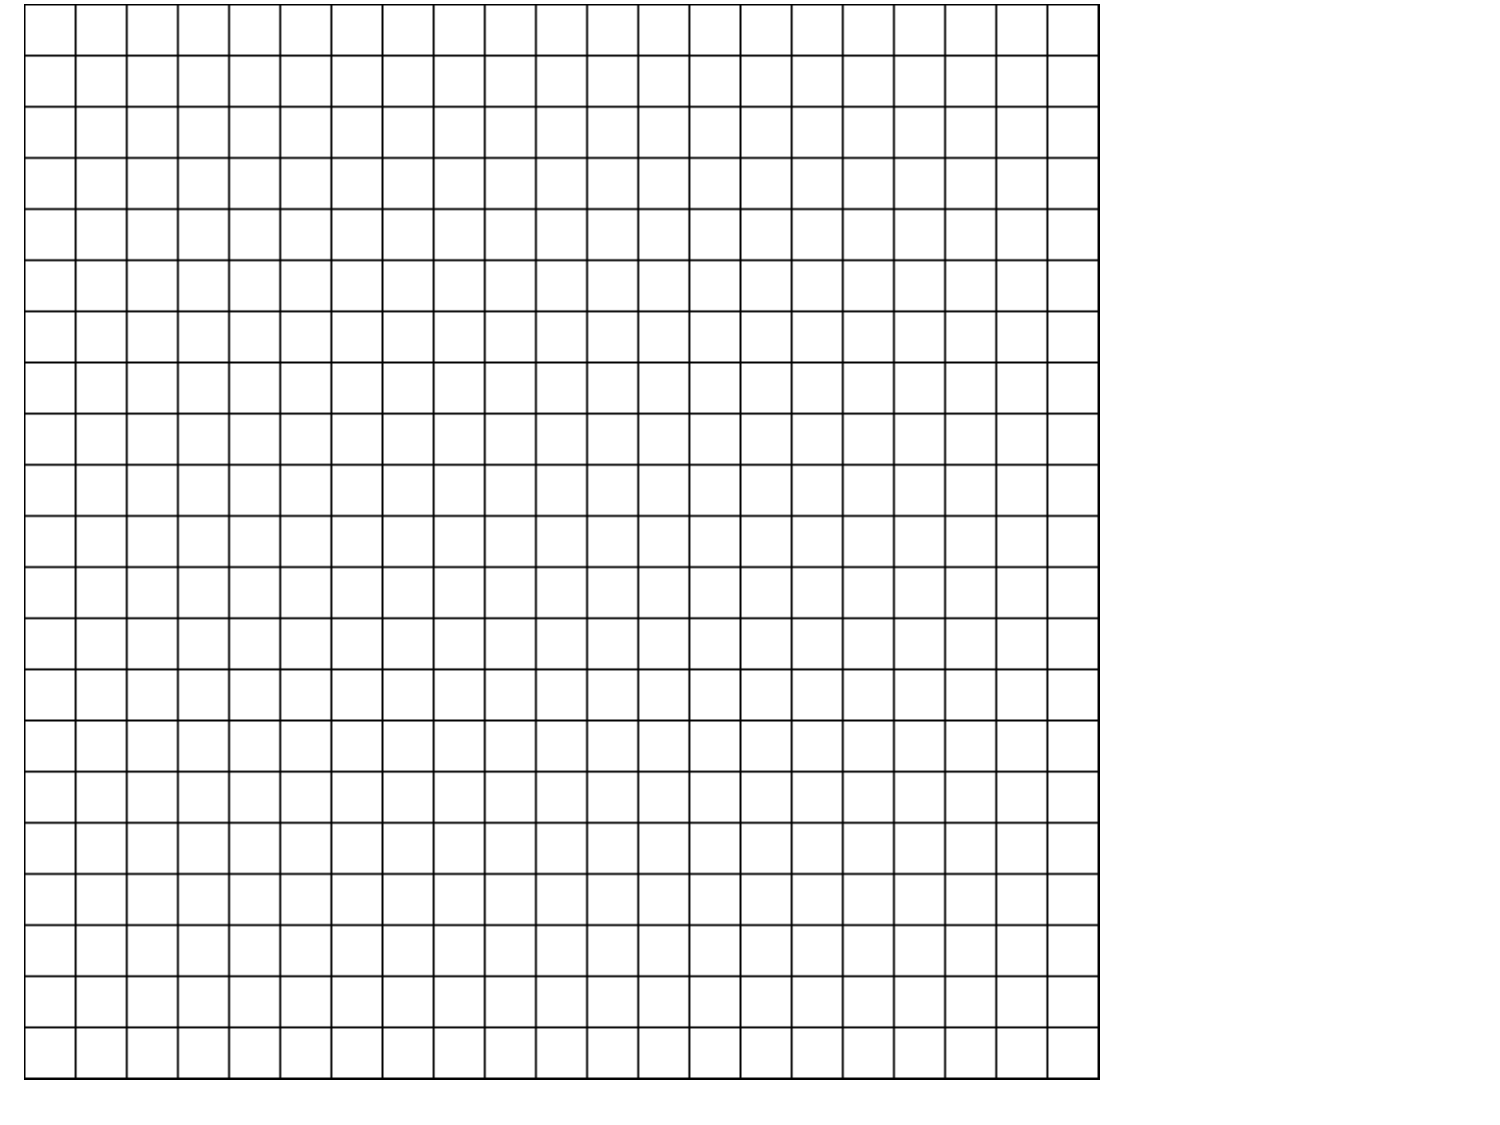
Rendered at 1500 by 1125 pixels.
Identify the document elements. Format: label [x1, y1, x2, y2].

picture [24, 4, 1101, 1080]
